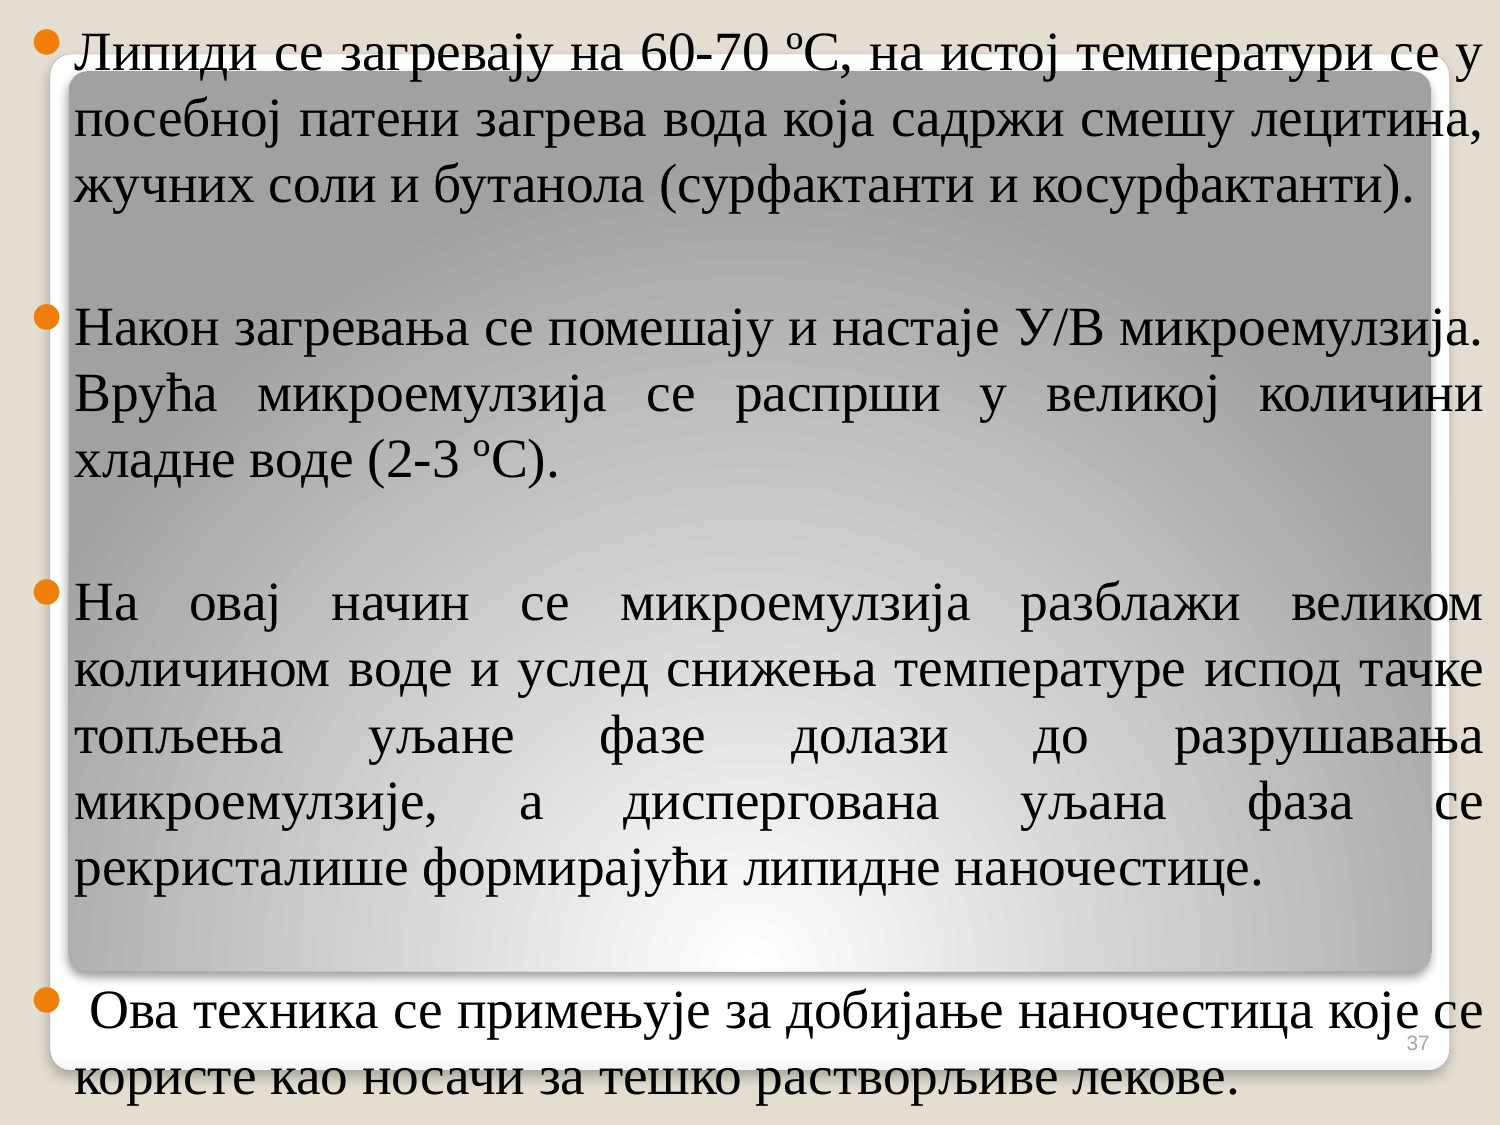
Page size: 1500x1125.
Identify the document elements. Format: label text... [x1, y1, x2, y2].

slide_number 37 [1369, 1002, 1445, 1063]
list Липиди се загревају на 60-70 ºC, на истој температури се у посебној патени загрева вода која садржи смешу лецитина, жучних соли и бутанола (сурфактанти и косурфактанти). Након загревања се помешају и настаје У/В микроемулзија. Врућа микроемулзија се распрши у великој количини хладне воде (2-3 ºC). На овај начин се микроемулзија разблажи великом количином воде и услед снижења температуре испод тачке топљења уљане фазе долази до разрушавања микроемулзије, а диспергована уљана фаза се рекристалише формирајући липидне наночестице. Ова техника се примењује за добијање наночестица које се користе као носачи за тешко растворљиве лекове. [0, 0, 1500, 1125]
